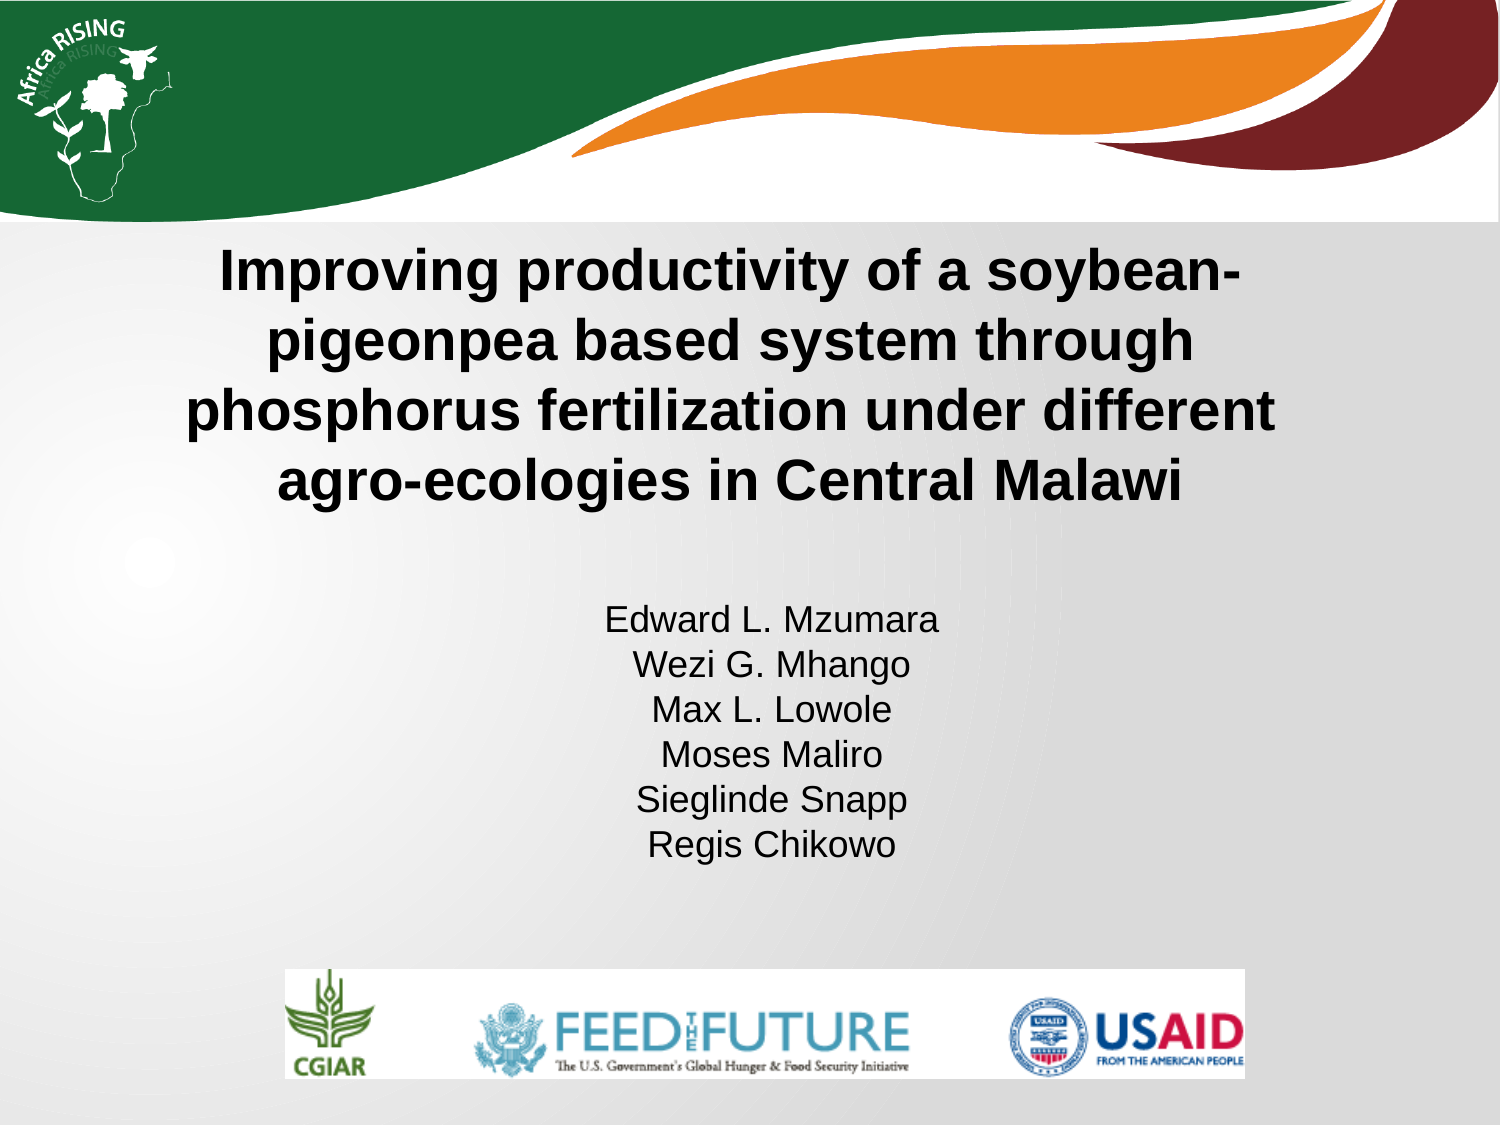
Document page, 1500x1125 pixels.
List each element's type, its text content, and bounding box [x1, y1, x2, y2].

list Edward L. Mzumara Wezi G. Mhango Max L. Lowole Moses Maliro Sieglinde Snapp Regis Chikowo [387, 587, 1138, 888]
list Improving productivity of a soybean-pigeonpea based system through phosphorus fertilization under different agro-ecologies in Central Malawi [137, 224, 1307, 563]
picture [0, 0, 1499, 222]
picture [285, 969, 1245, 1079]
